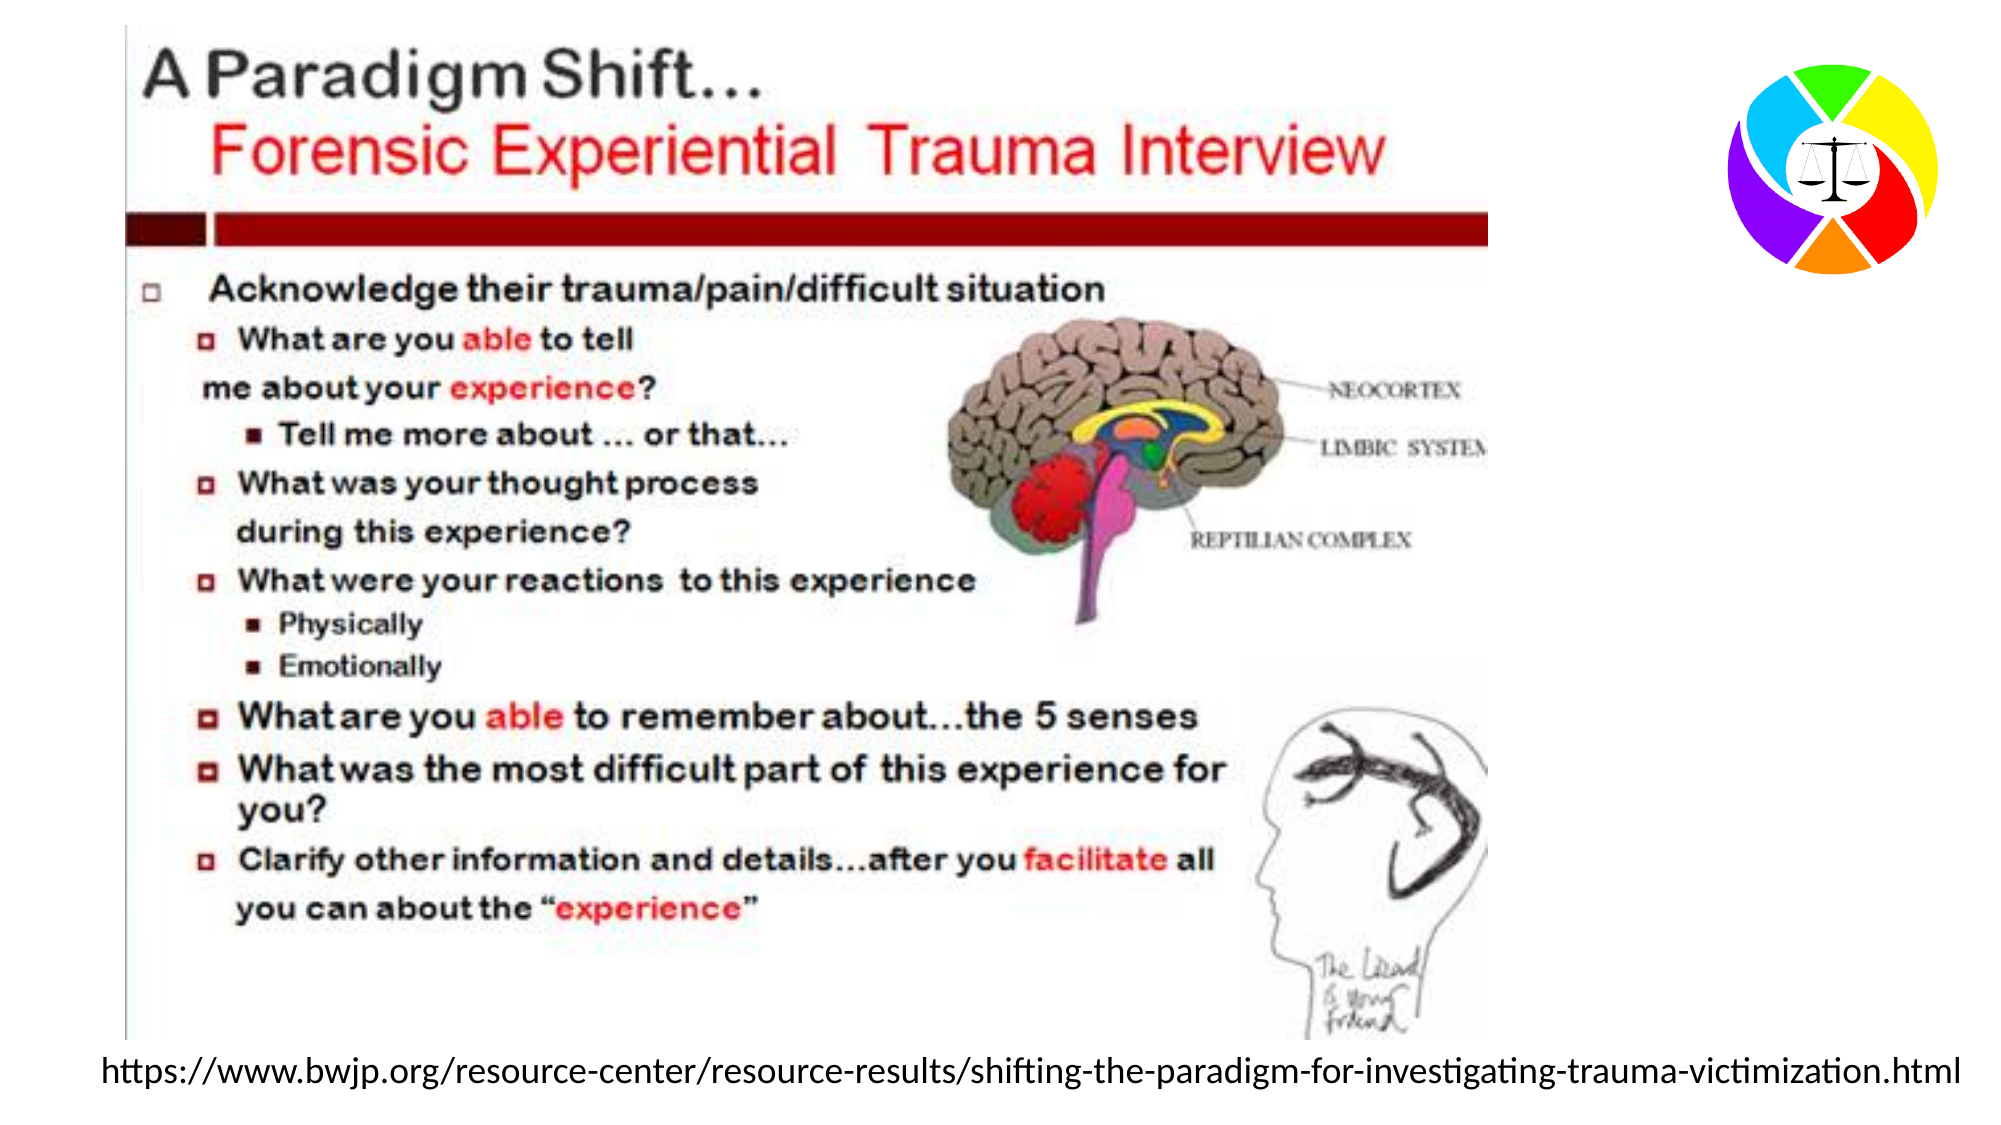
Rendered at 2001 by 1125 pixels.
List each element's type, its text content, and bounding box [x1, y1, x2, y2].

text_box https://www.bwjp.org/resource-center/resource-results/shifting-the-paradigm-for-investigating-trauma-victimization.html [86, 1039, 2000, 1099]
picture [124, 25, 1488, 1040]
picture [1694, 29, 1973, 308]
